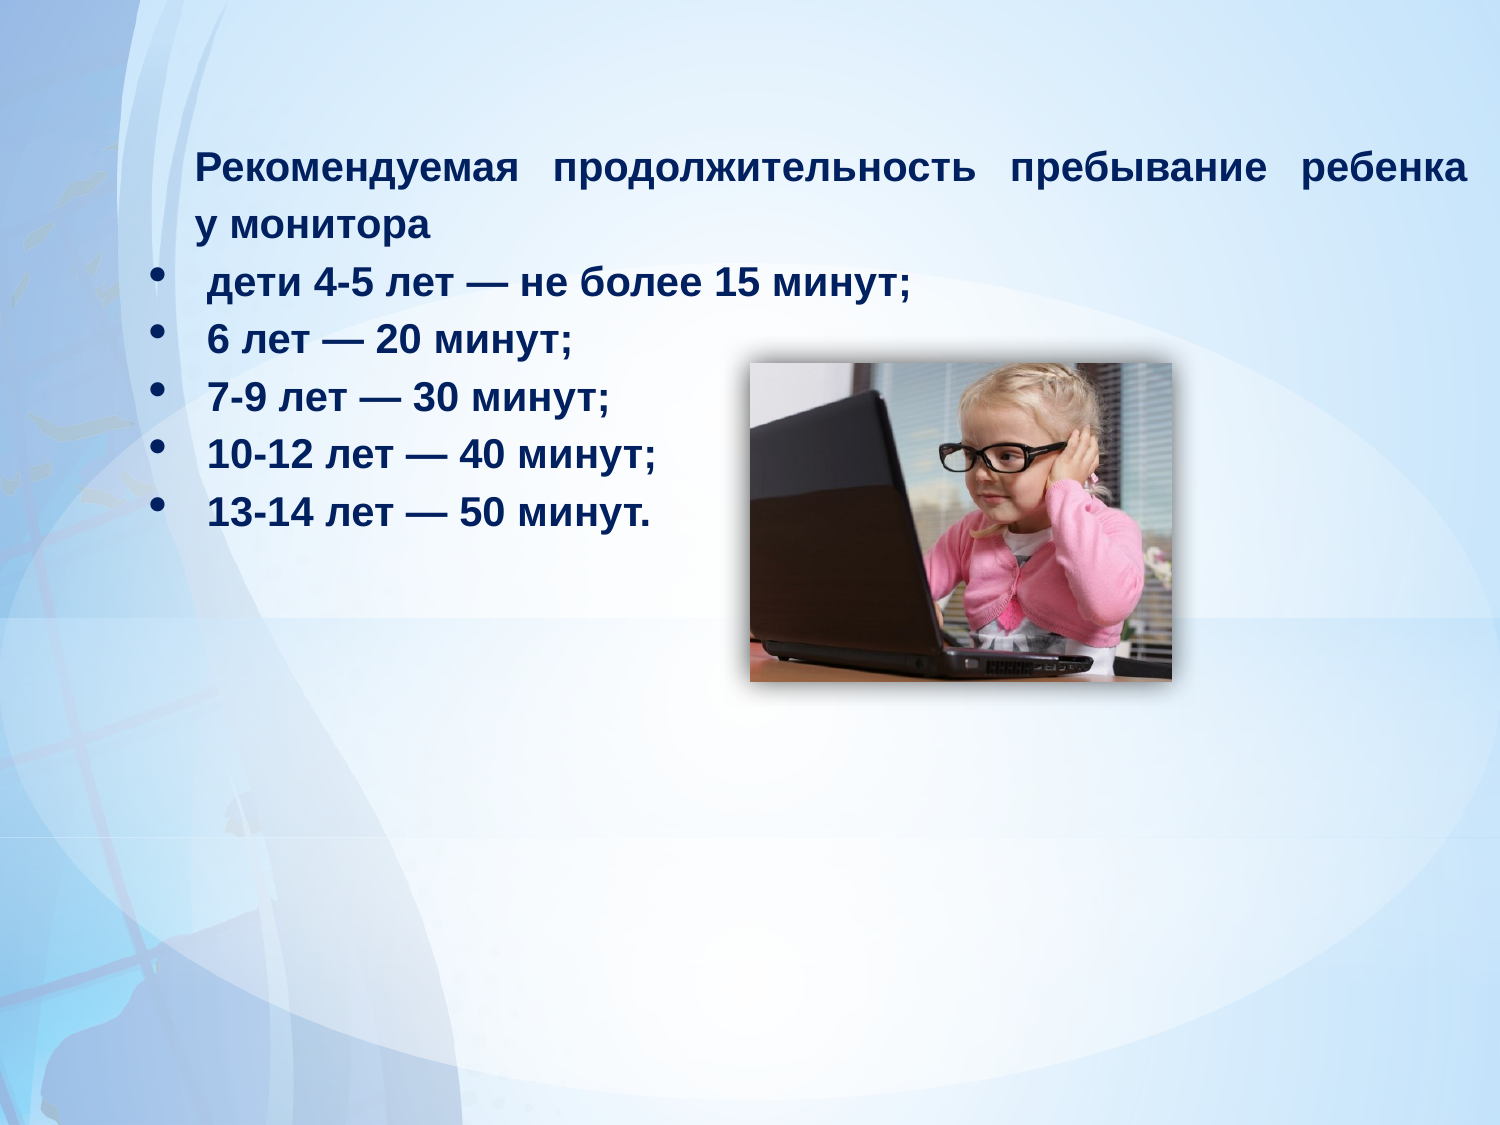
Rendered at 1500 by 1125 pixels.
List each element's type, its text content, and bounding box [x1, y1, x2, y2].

text_box Рекомендуемая продолжительность пребывание ребенка у монитора дети 4-5 лет — не более 15 минут; 6 лет — 20 минут; 7-9 лет — 30 минут; 10-12 лет — 40 минут; 13-14 лет — 50 минут. [135, 124, 1483, 542]
picture [749, 363, 1173, 682]
